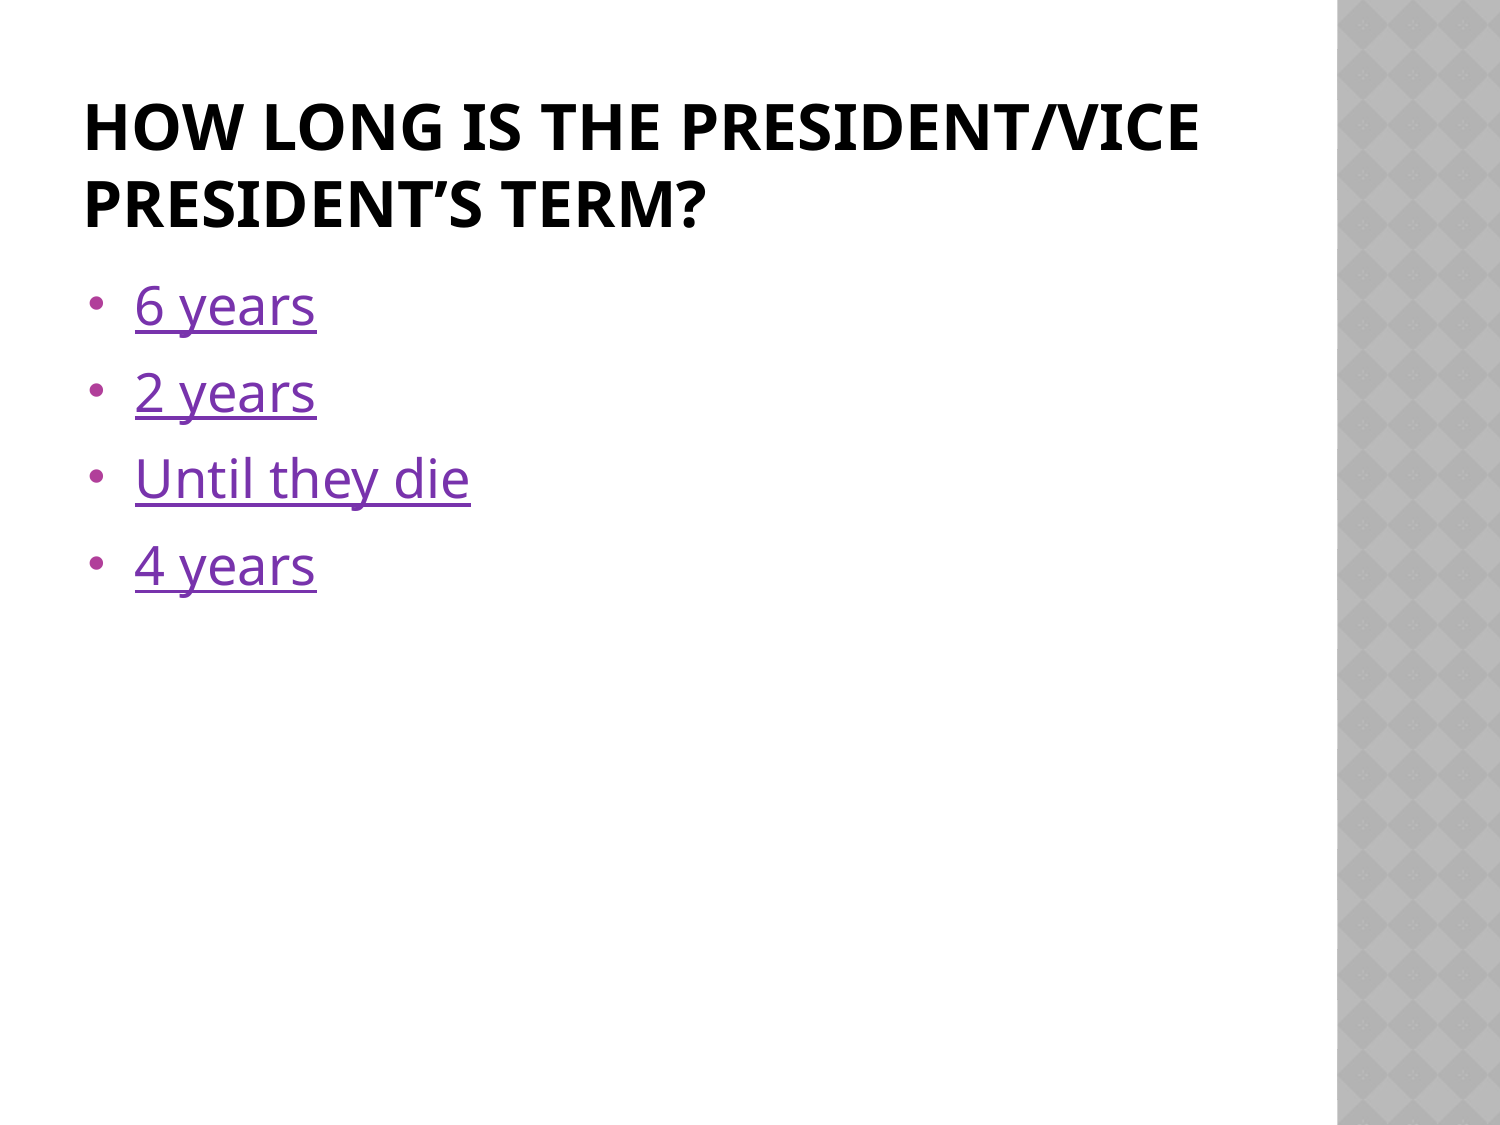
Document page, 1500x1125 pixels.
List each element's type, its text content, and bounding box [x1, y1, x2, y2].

title How long is the president/vice president’s term? [75, 52, 1263, 240]
list 6 years 2 years Until they die 4 years [75, 264, 1263, 1059]
